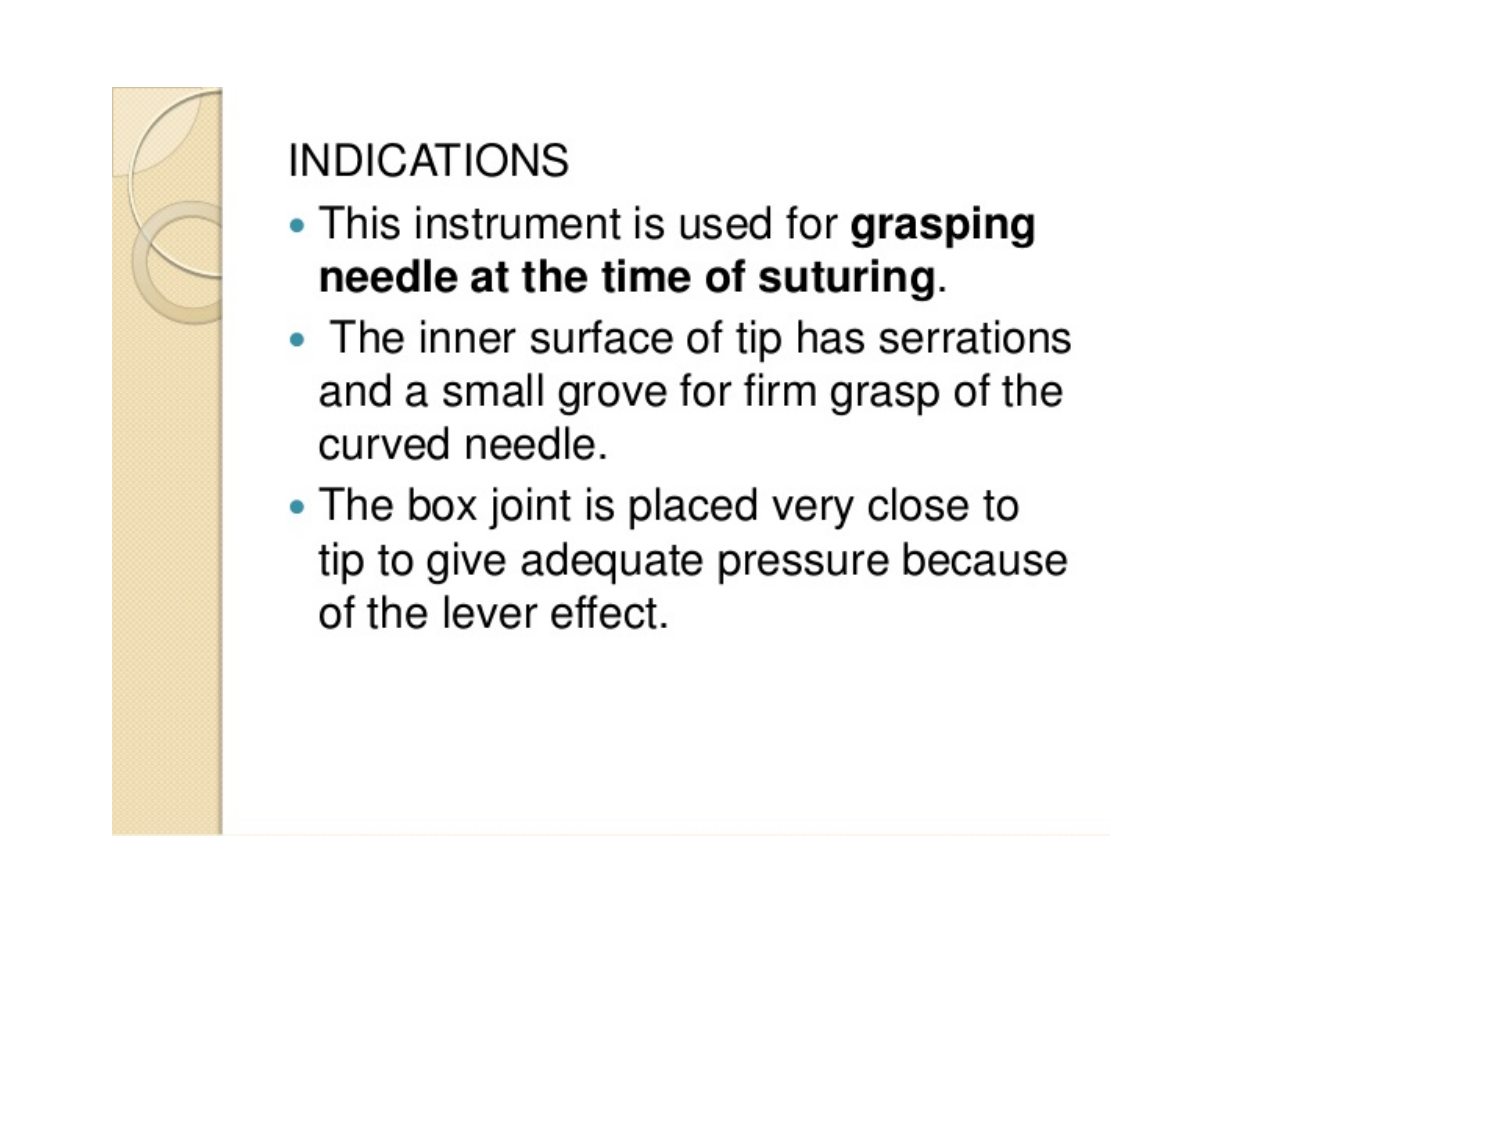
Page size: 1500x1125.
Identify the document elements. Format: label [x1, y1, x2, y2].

picture [112, 87, 1110, 837]
